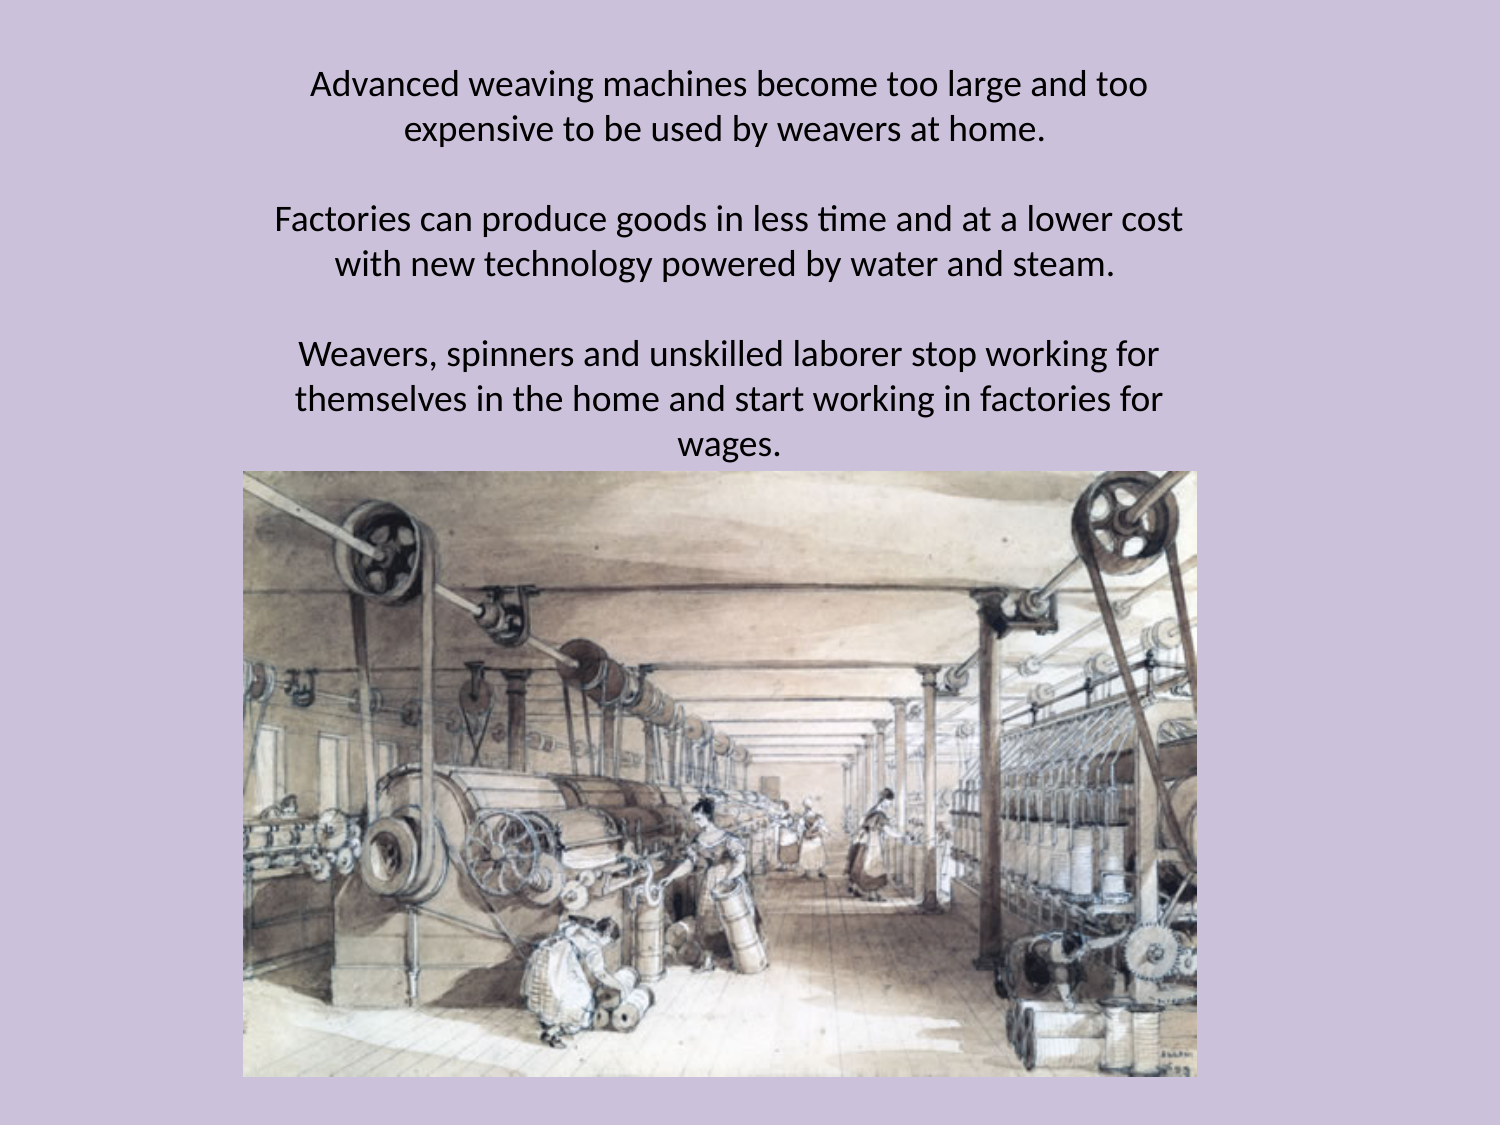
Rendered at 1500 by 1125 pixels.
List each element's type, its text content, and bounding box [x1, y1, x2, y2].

picture [243, 471, 1197, 1077]
text_box Advanced weaving machines become too large and too expensive to be used by weavers at home. Factories can produce goods in less time and at a lower cost with new technology powered by water and steam. Weavers, spinners and unskilled laborer stop working for themselves in the home and start working in factories for wages. [243, 51, 1216, 472]
